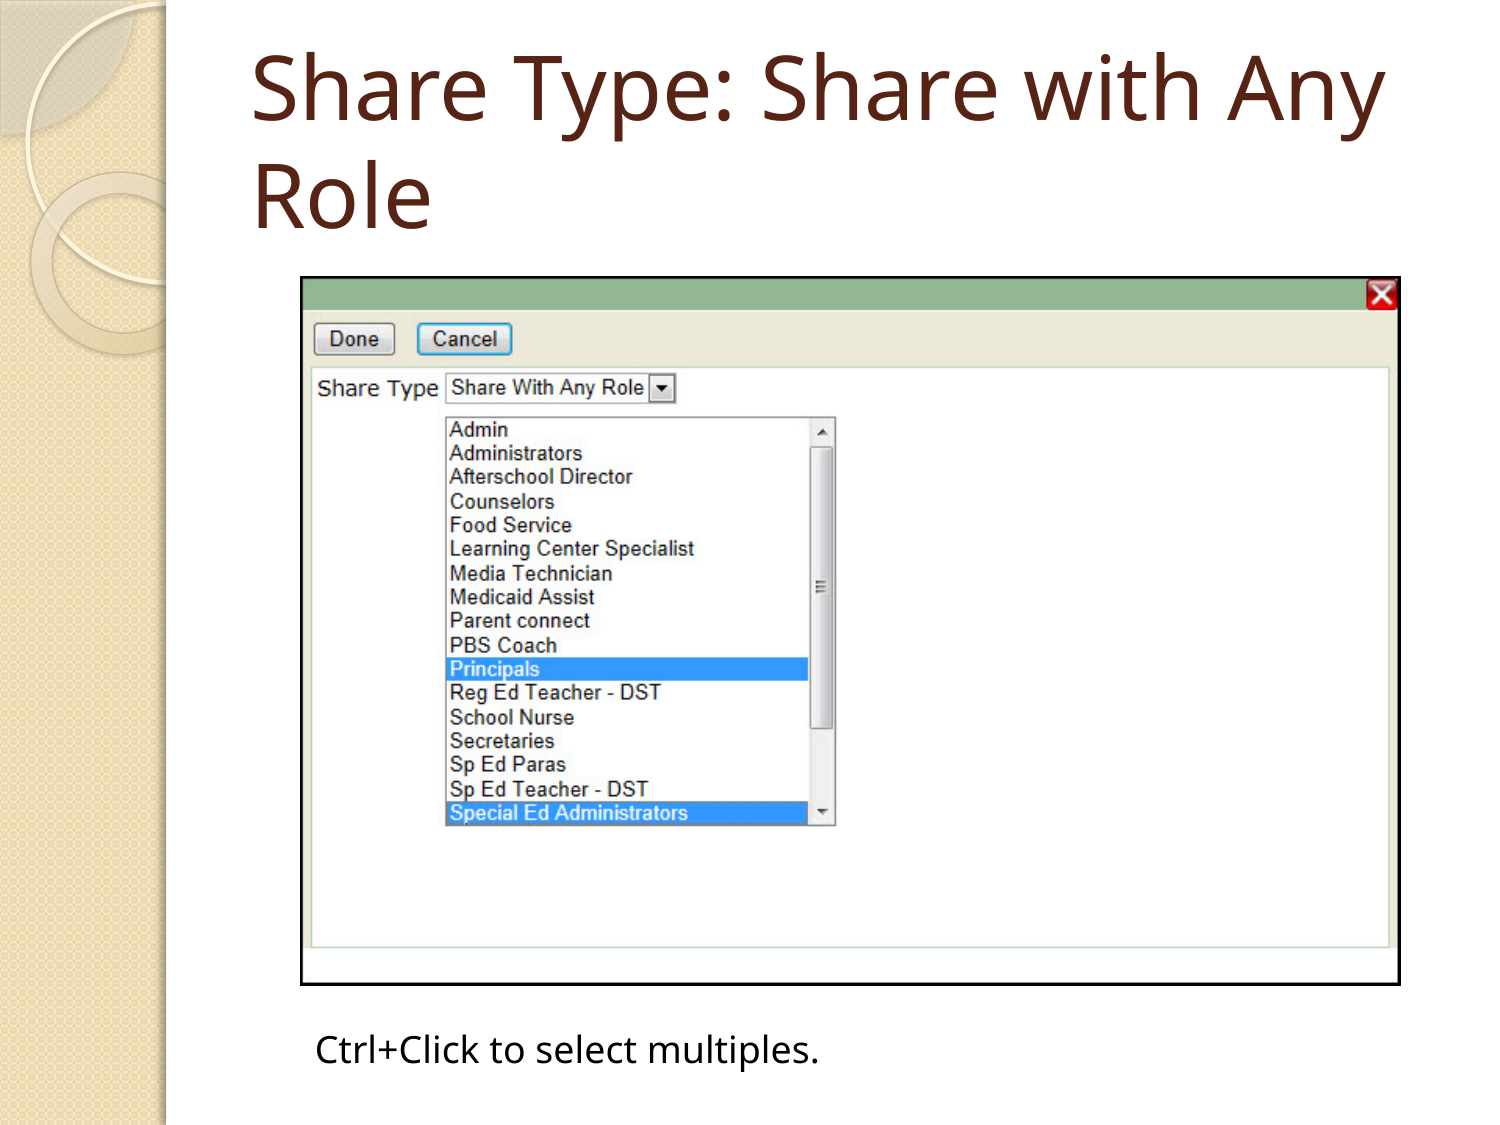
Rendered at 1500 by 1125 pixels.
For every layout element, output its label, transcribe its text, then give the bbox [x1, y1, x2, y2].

text_box Ctrl+Click to select multiples. [299, 1018, 988, 1124]
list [300, 276, 1401, 987]
title Share Type: Share with Any Role [235, 45, 1466, 233]
